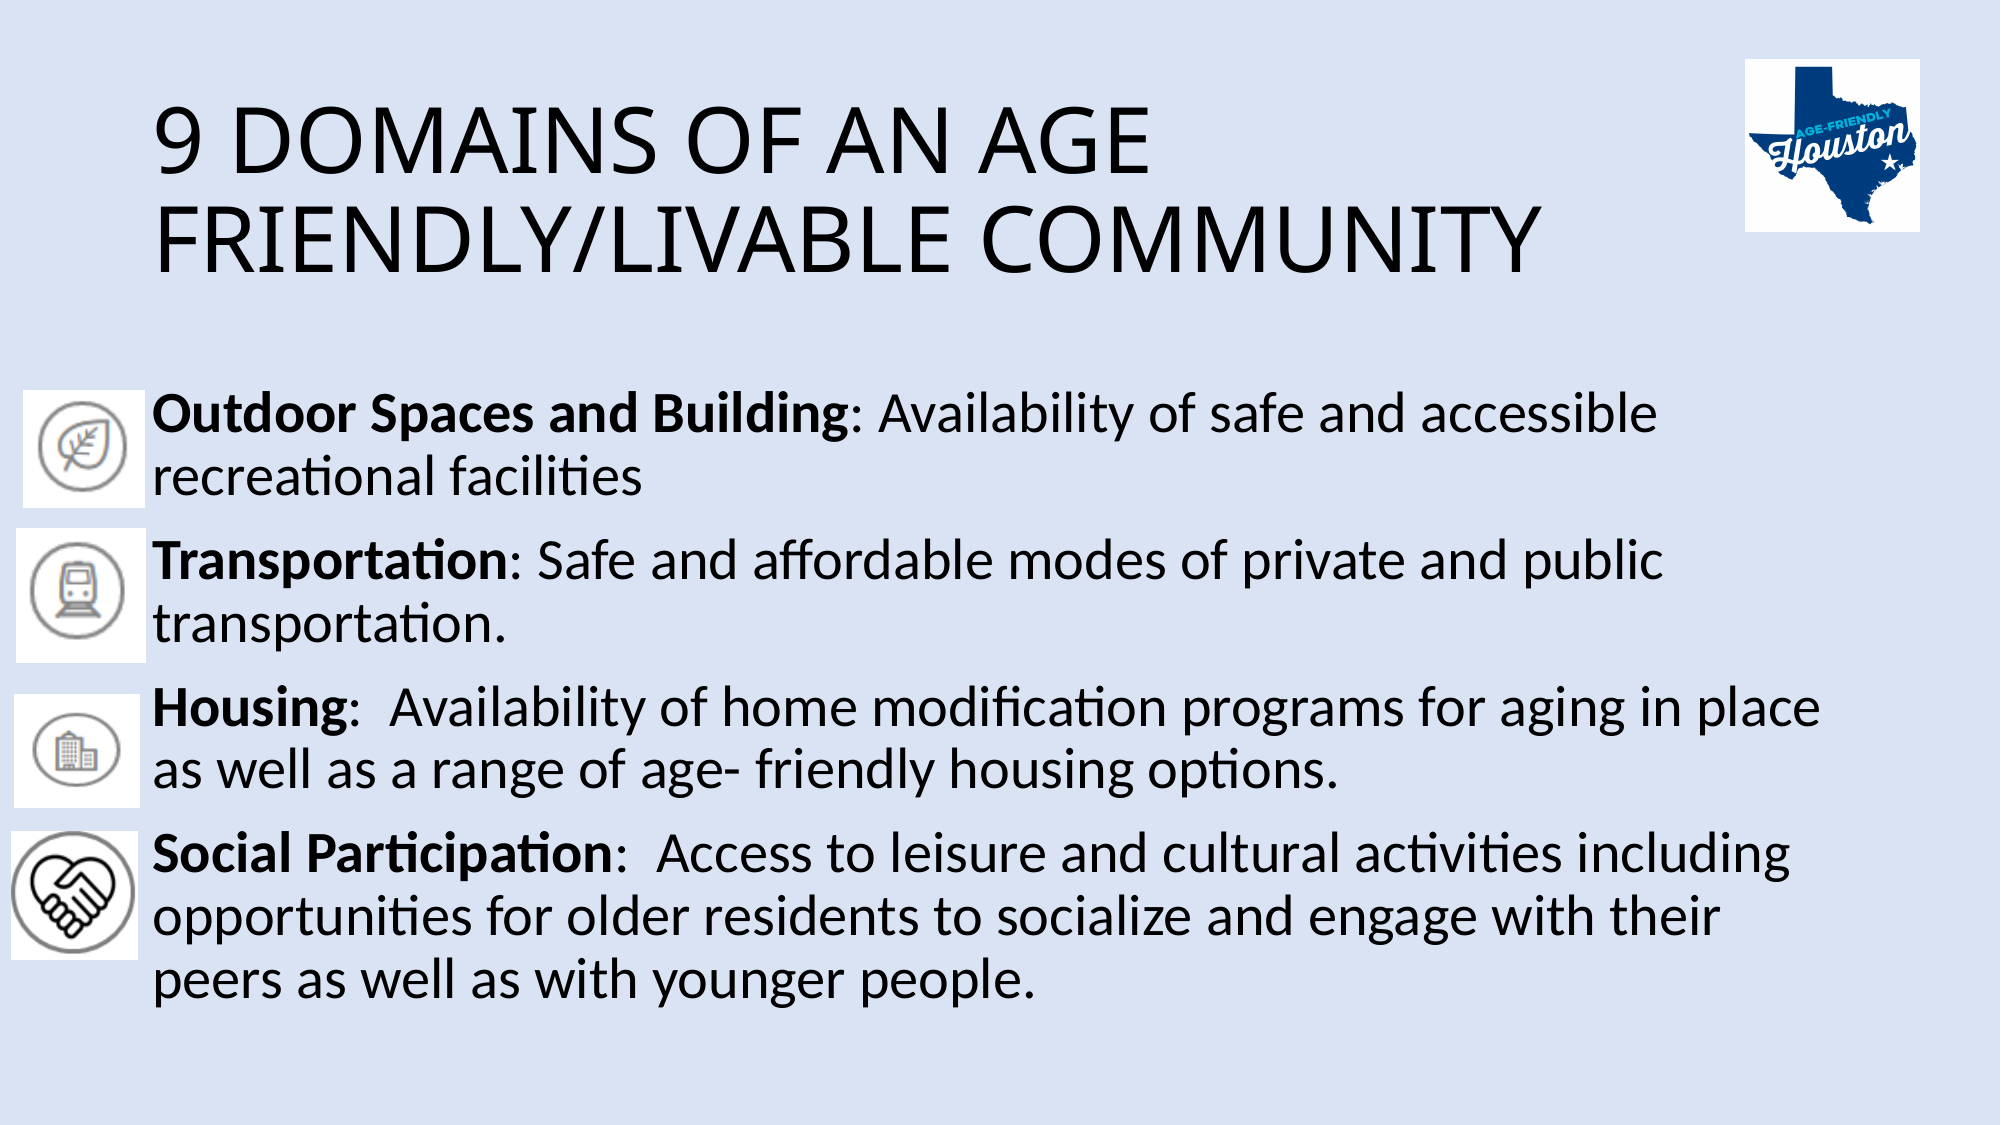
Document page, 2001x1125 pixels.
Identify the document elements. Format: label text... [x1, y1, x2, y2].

title 9 DOMAINS OF AN AGE FRIENDLY/LIVABLE COMMUNITY [137, 59, 1863, 326]
picture [16, 528, 146, 663]
picture [23, 390, 145, 508]
picture [14, 694, 140, 808]
list Outdoor Spaces and Building: Availability of safe and accessible recreational facilities Transportation: Safe and affordable modes of private and public transportation. Housing: Availability of home modification programs for aging in place as well as a range of age- friendly housing options. Social Participation: Access to leisure and cultural activities including opportunities for older residents to socialize and engage with their peers as well as with younger people. [137, 375, 1863, 1066]
picture [11, 831, 138, 960]
picture [1744, 59, 1920, 232]
